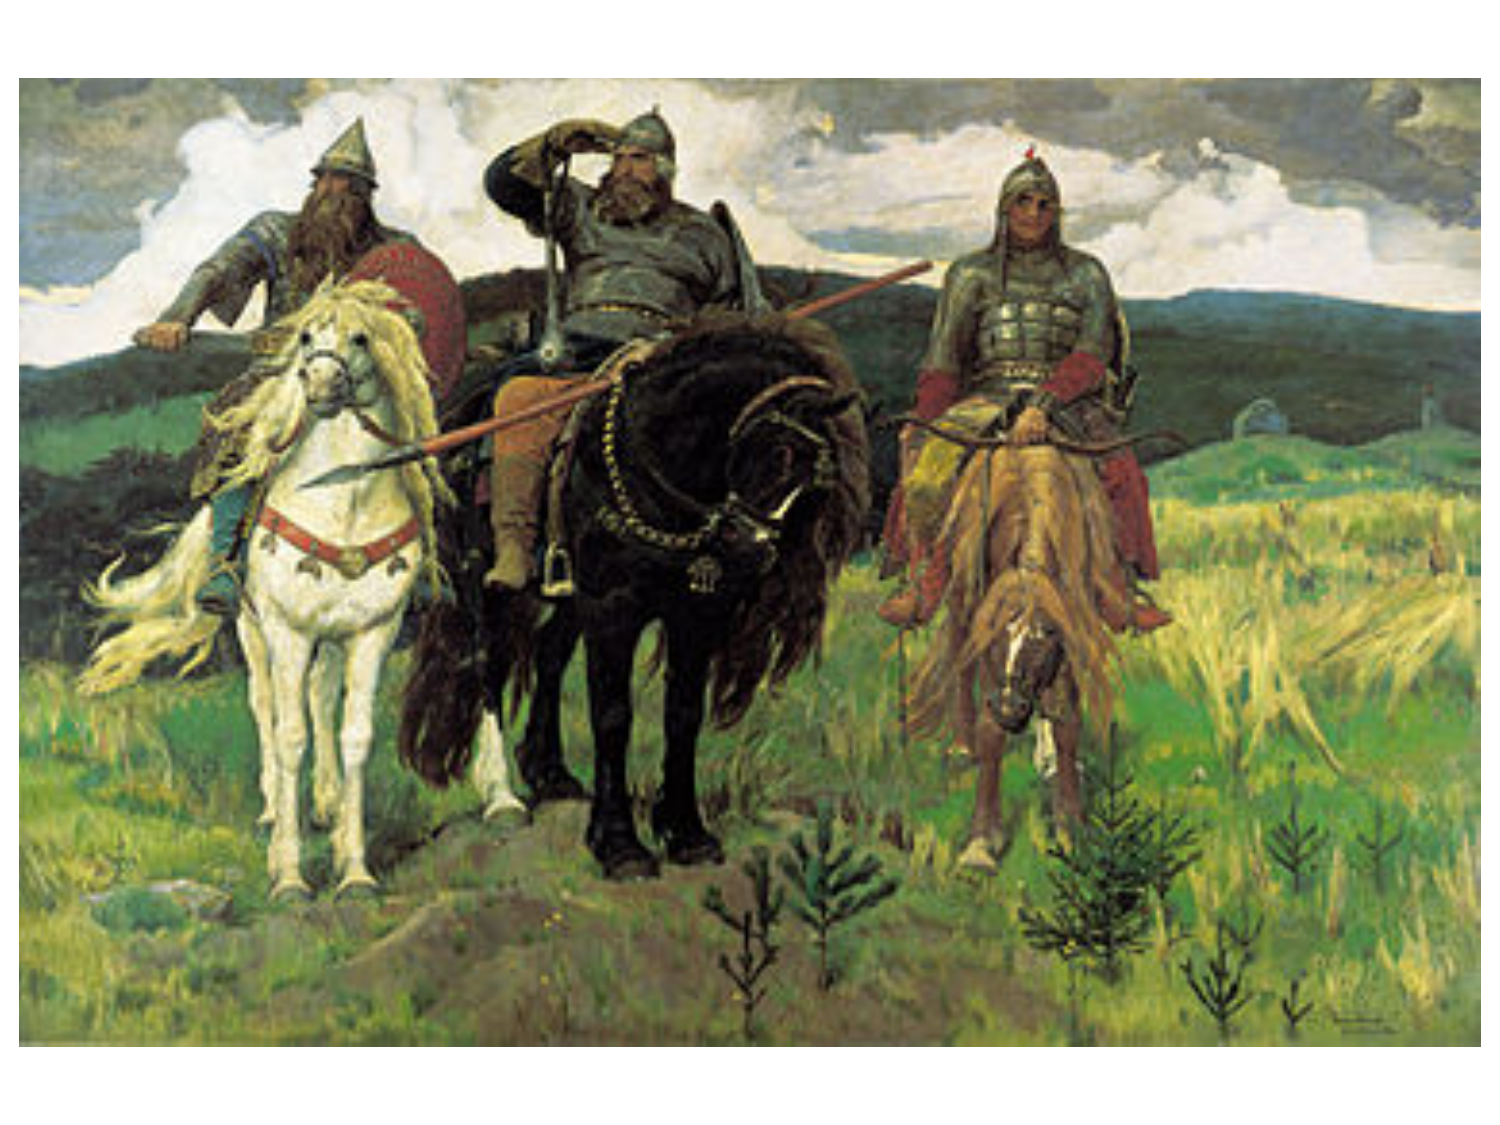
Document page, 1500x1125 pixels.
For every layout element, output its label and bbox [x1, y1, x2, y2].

picture [19, 77, 1481, 1047]
